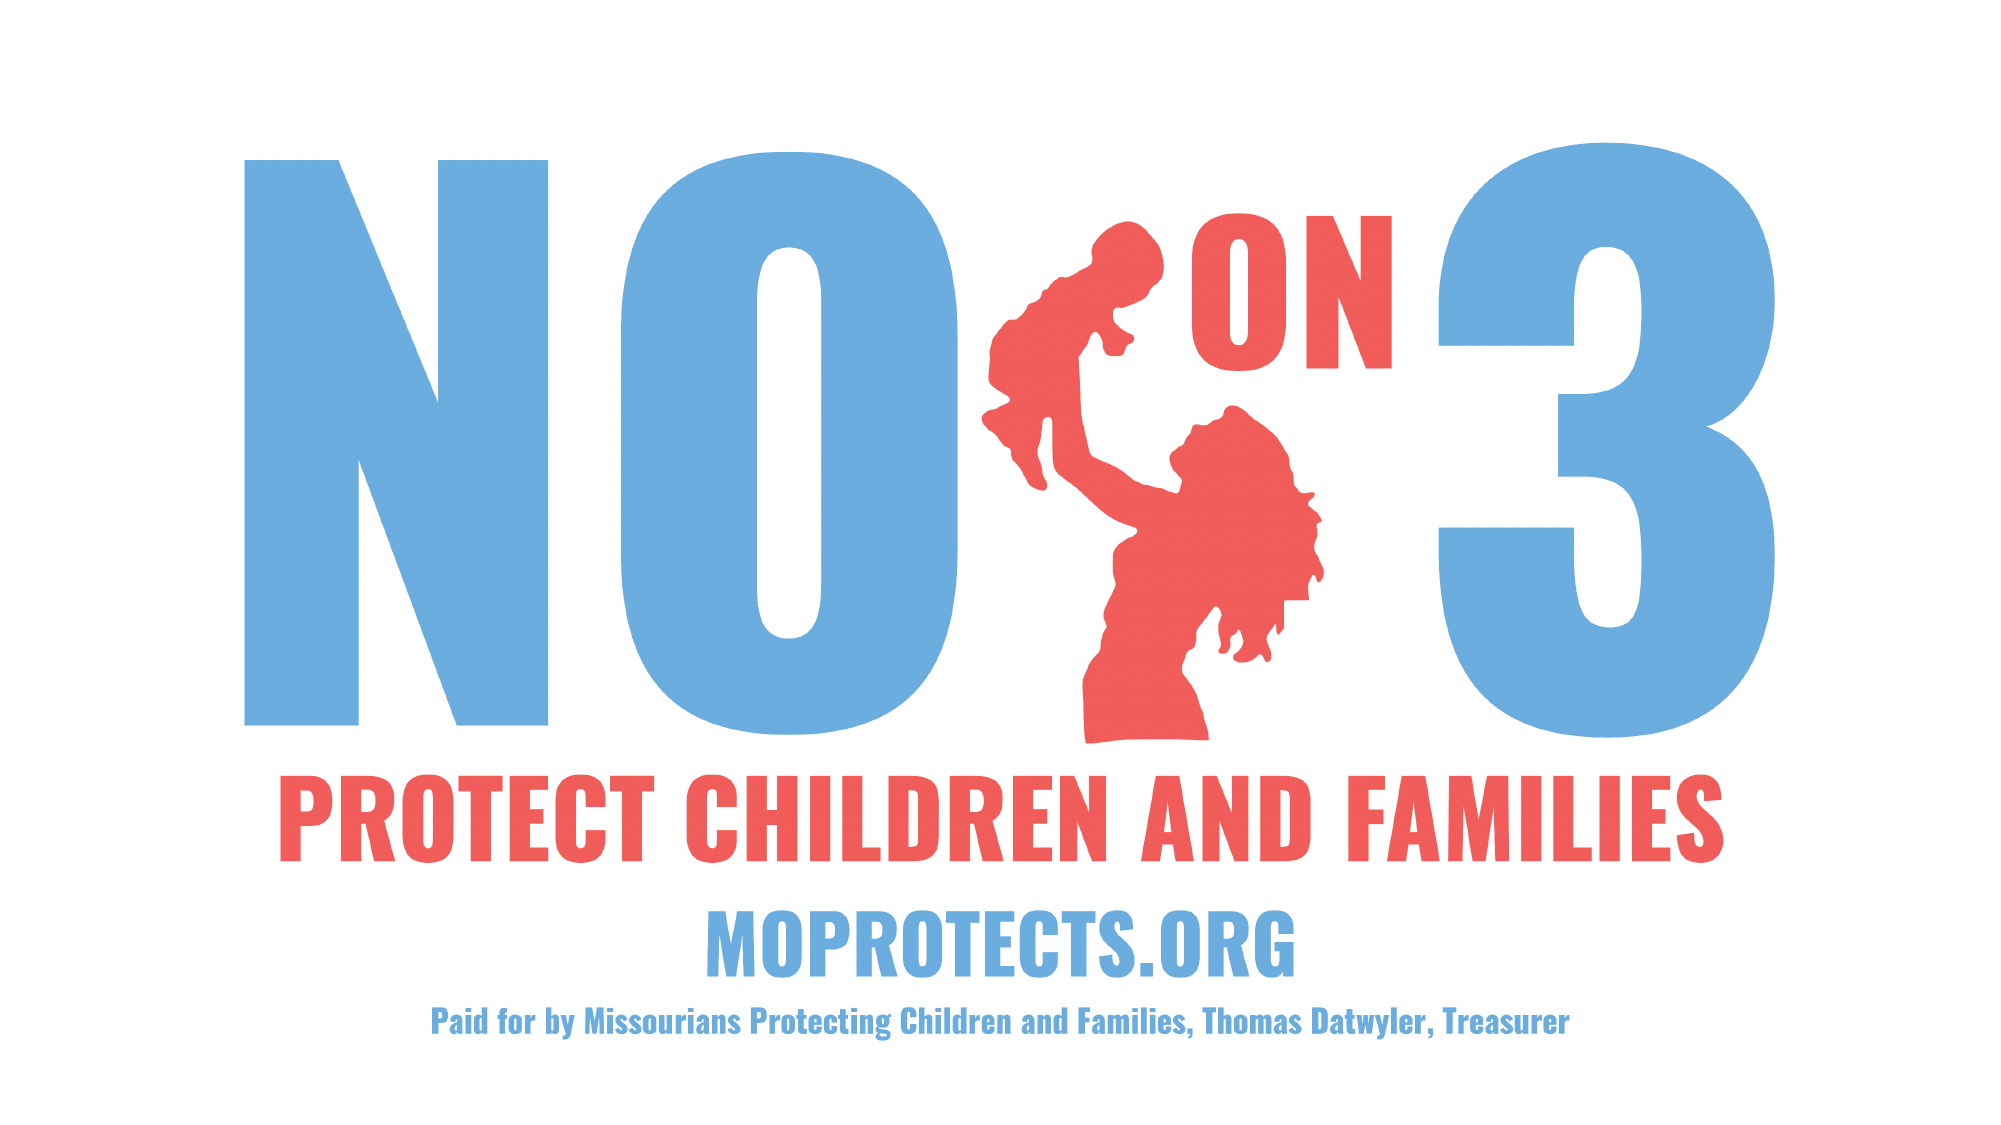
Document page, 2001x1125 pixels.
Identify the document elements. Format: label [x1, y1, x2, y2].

picture [0, 61, 2000, 1063]
